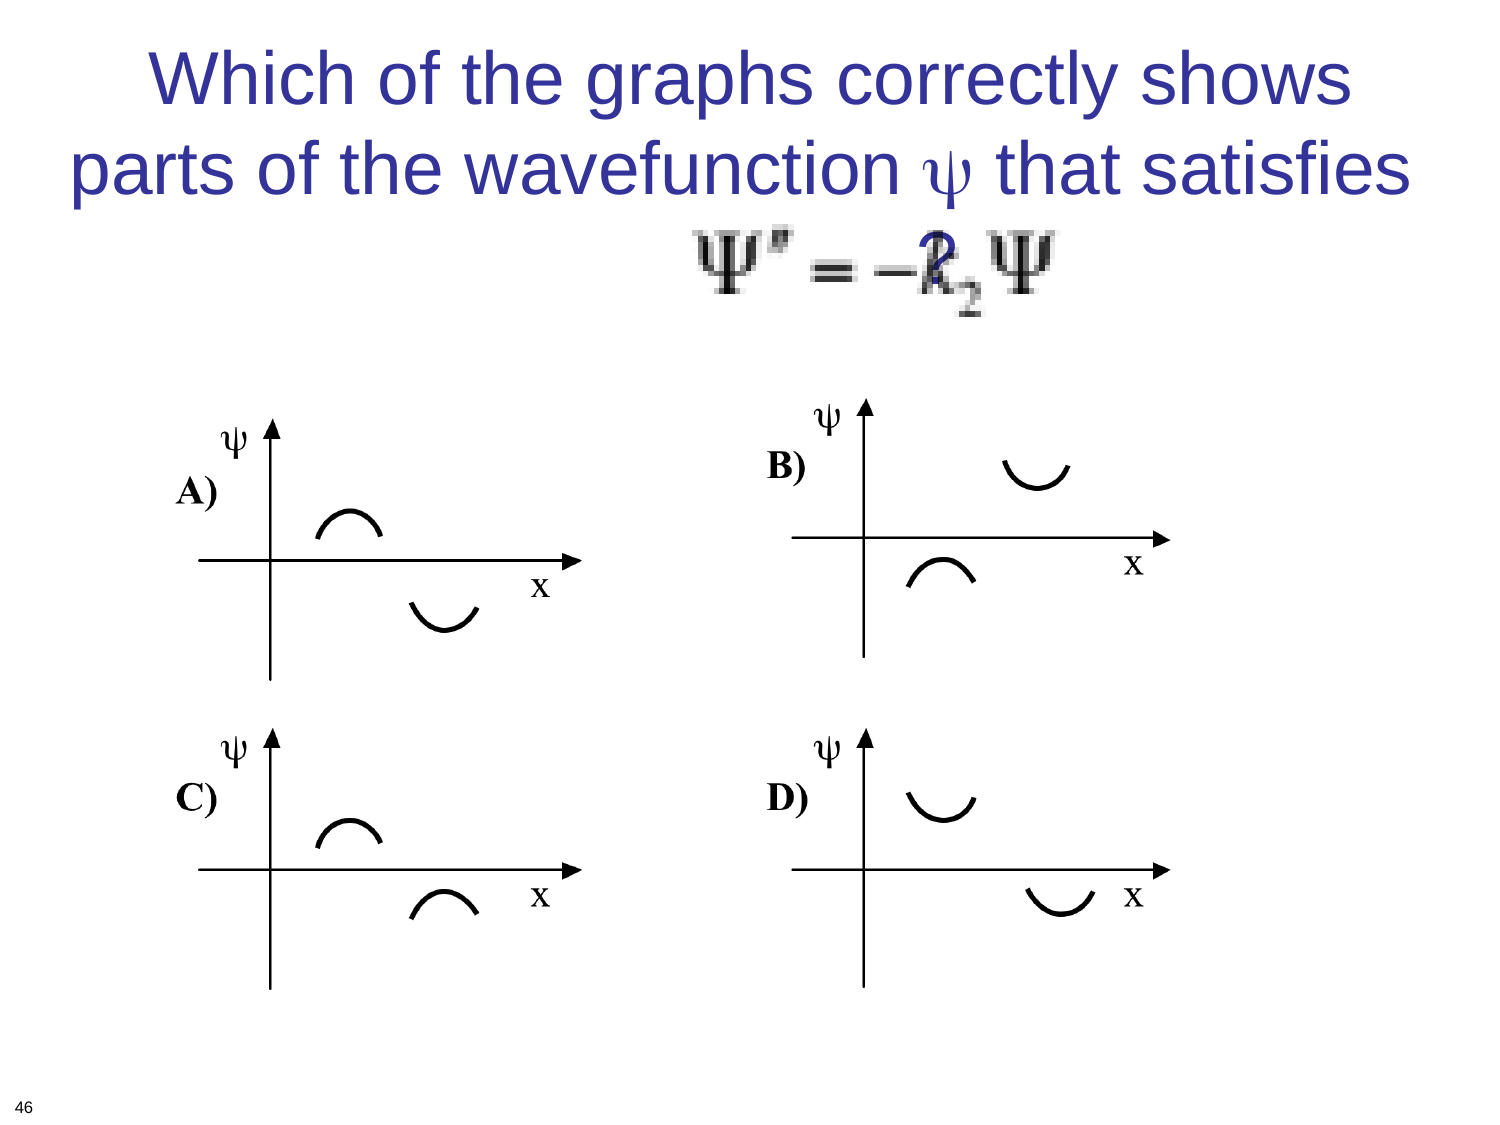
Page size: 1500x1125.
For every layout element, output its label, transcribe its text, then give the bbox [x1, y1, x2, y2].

text_box 46 [0, 1089, 50, 1125]
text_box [682, 213, 1061, 325]
title Which of the graphs correctly shows parts of the wavefunction ψ that satisfies ? [49, 23, 1454, 307]
picture [104, 345, 1382, 1033]
